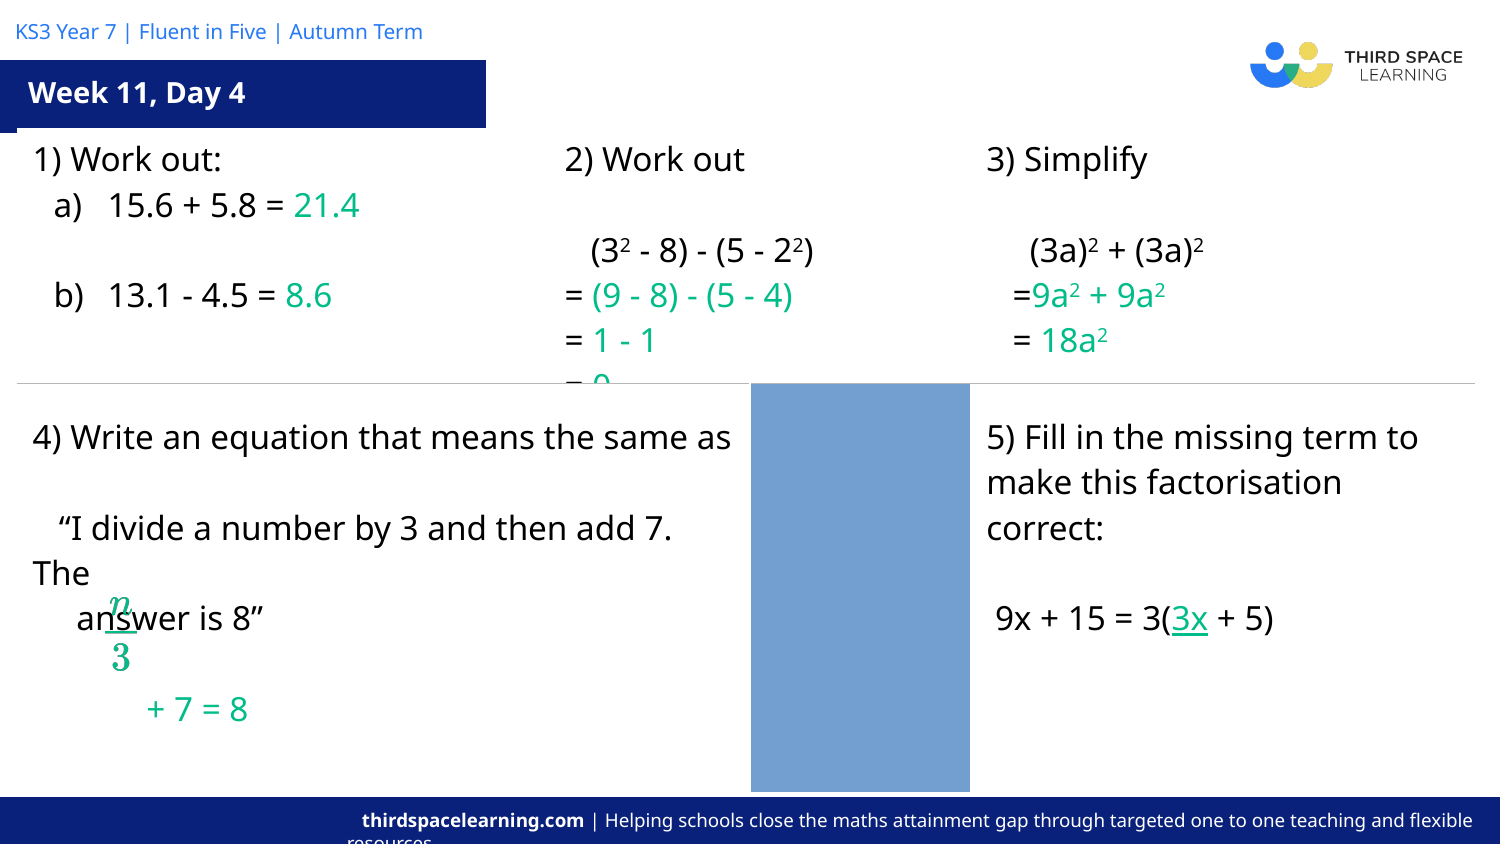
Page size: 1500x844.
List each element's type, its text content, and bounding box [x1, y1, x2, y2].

table_cell 4) Write an equation that means the same as “I divide a number by 3 and then add 7. The answer is 8” + 7 = 8 [19, 384, 749, 791]
picture [1250, 33, 1465, 99]
table_header 3) Simplify (3a)2 + (3a)2 =9a2 + 9a2 = 18a2 [972, 130, 1474, 383]
text_box Week 11, Day 4 [13, 59, 383, 125]
picture [104, 597, 137, 671]
table_header 2) Work out (32 - 8) - (5 - 22) = (9 - 8) - (5 - 4) = 1 - 1 = 0 [550, 130, 970, 383]
table_cell 5) Fill in the missing term to make this factorisation correct: 9x + 15 = 3(3x + 5) [972, 384, 1474, 791]
table_header 1) Work out: 15.6 + 5.8 = 21.4 13.1 - 4.5 = 8.6 [19, 130, 549, 383]
